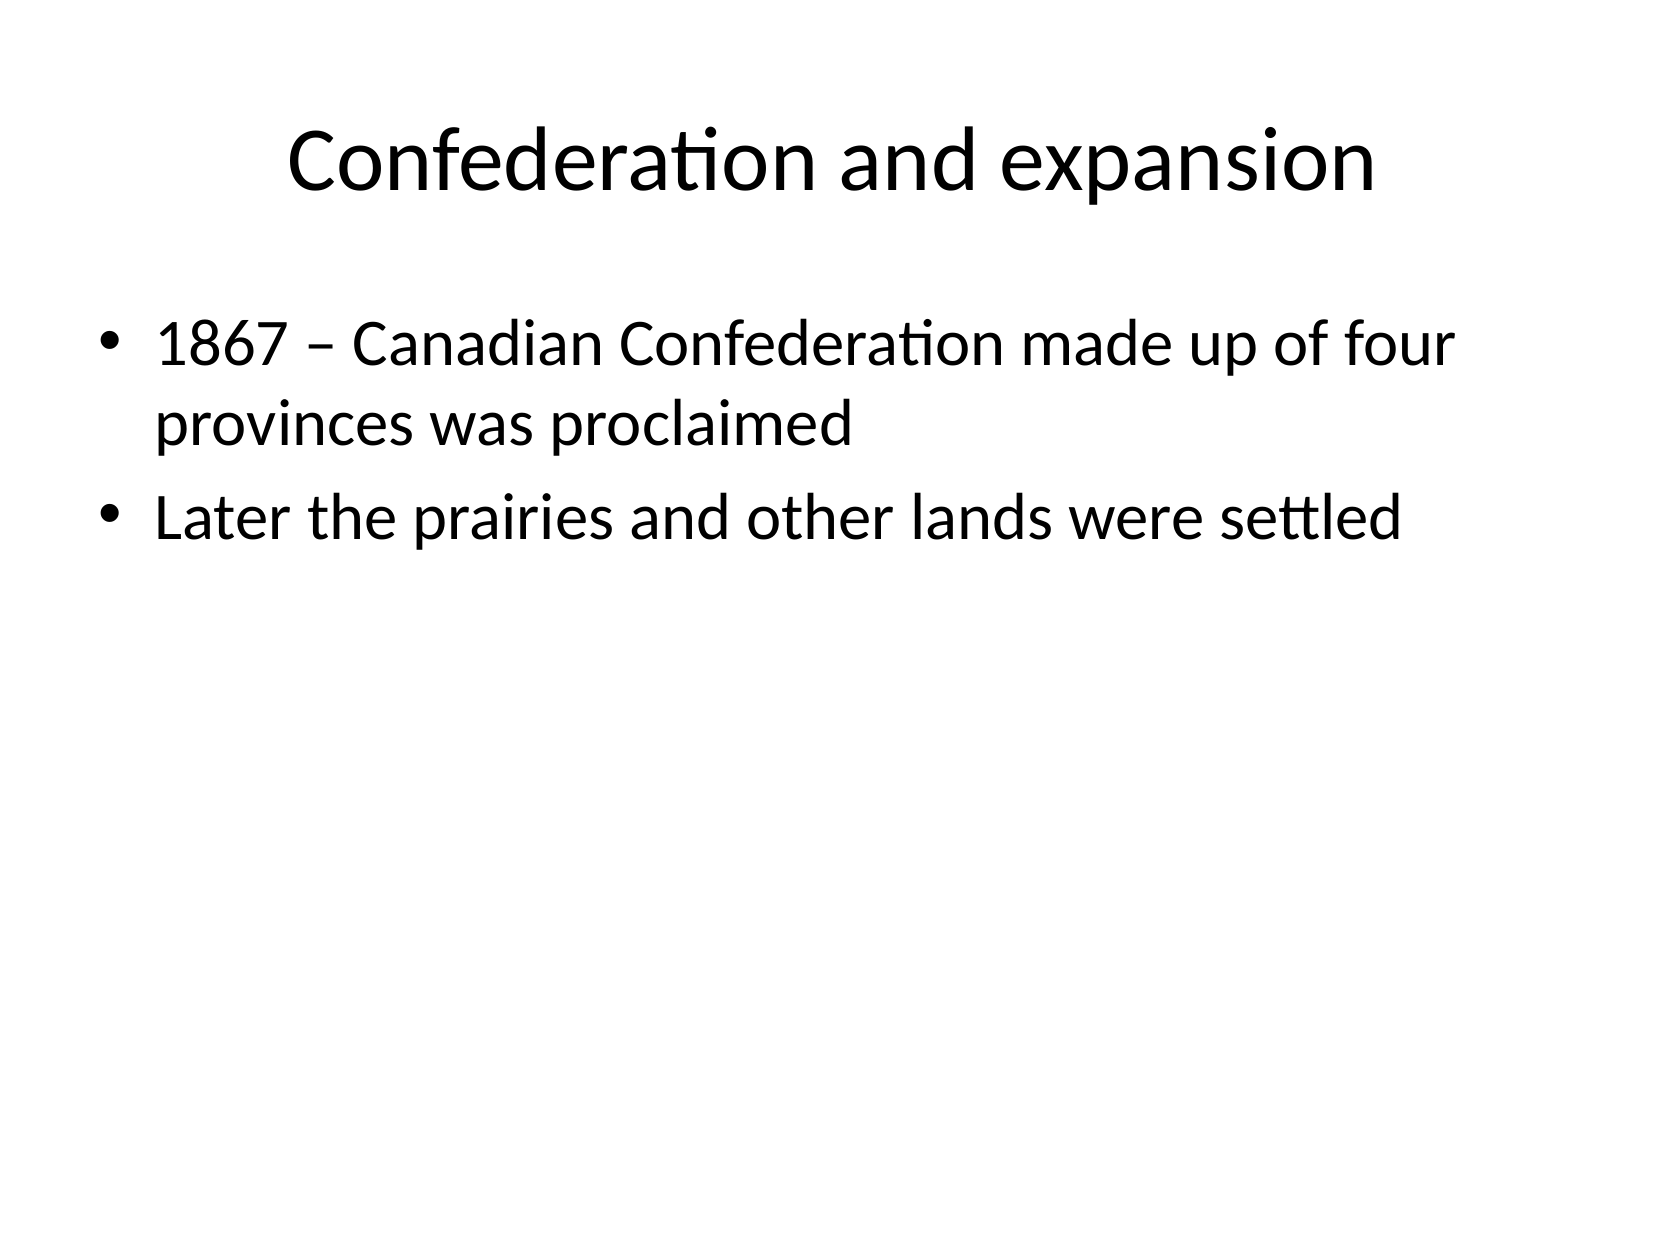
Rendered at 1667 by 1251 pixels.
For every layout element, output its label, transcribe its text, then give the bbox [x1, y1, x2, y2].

title Confederation and expansion [83, 49, 1584, 259]
list 1867 – Canadian Confederation made up of four provinces was proclaimed Later the prairies and other lands were settled [83, 291, 1584, 1117]
